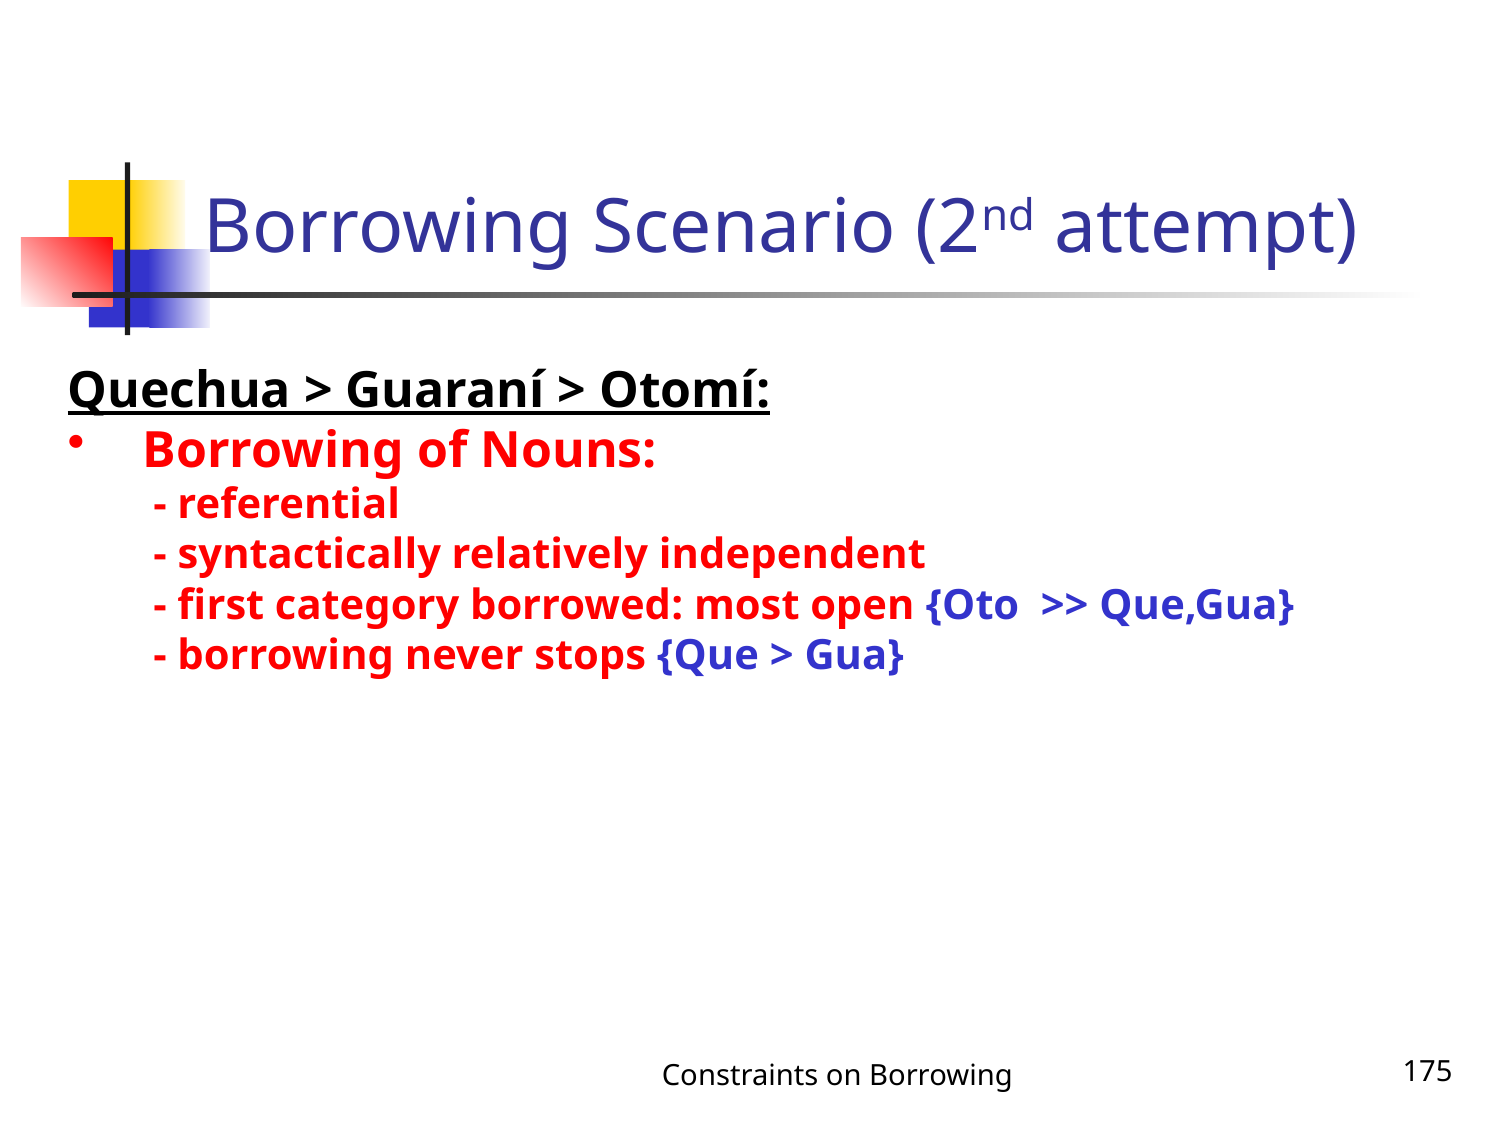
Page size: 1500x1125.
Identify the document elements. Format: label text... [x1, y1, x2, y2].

text_box Quechua > Guaraní > Otomí: Borrowing of Nouns: - referential - syntactically relatively independent - first category borrowed: most open {Oto >> Que,Gua} - borrowing never stops {Que > Gua} [52, 349, 1460, 685]
footer Constraints on Borrowing [599, 1023, 1076, 1100]
title Borrowing Scenario (2nd attempt) [188, 34, 1468, 276]
slide_number 175 [1154, 1023, 1468, 1100]
